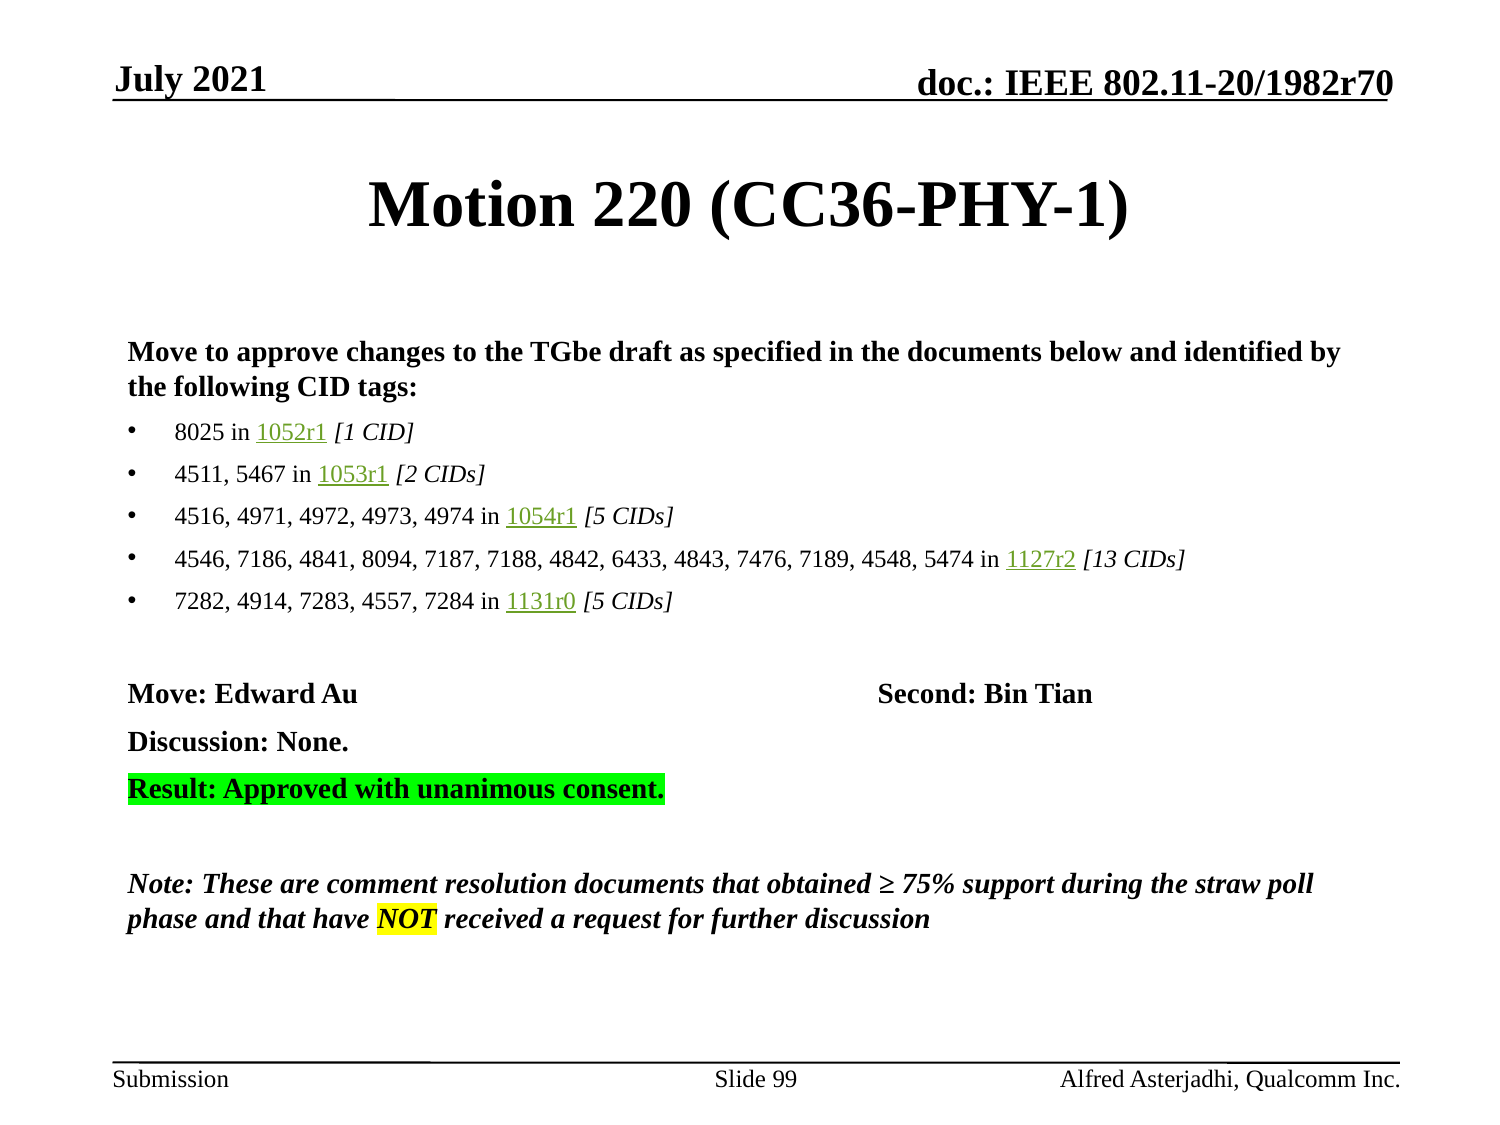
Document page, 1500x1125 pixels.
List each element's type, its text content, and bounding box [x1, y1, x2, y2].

title Motion 220 (CC36-PHY-1) [112, 112, 1388, 288]
list Move to approve changes to the TGbe draft as specified in the documents below and identified by the following CID tags: 8025 in 1052r1 [1 CID] 4511, 5467 in 1053r1 [2 CIDs] 4516, 4971, 4972, 4973, 4974 in 1054r1 [5 CIDs] 4546, 7186, 4841, 8094, 7187, 7188, 4842, 6433, 4843, 7476, 7189, 4548, 5474 in 1127r2 [13 CIDs] 7282, 4914, 7283, 4557, 7284 in 1131r0 [5 CIDs] Move: Edward Au Second: Bin Tian Discussion: None. Result: Approved with unanimous consent. Note: These are comment resolution documents that obtained ≥ 75% support during the straw poll phase and that have NOT received a request for further discussion [112, 324, 1388, 1063]
slide_number Slide 99 [712, 1061, 800, 1123]
footer Alfred Asterjadhi, Qualcomm Inc. [878, 1061, 1402, 1093]
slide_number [114, 54, 423, 100]
